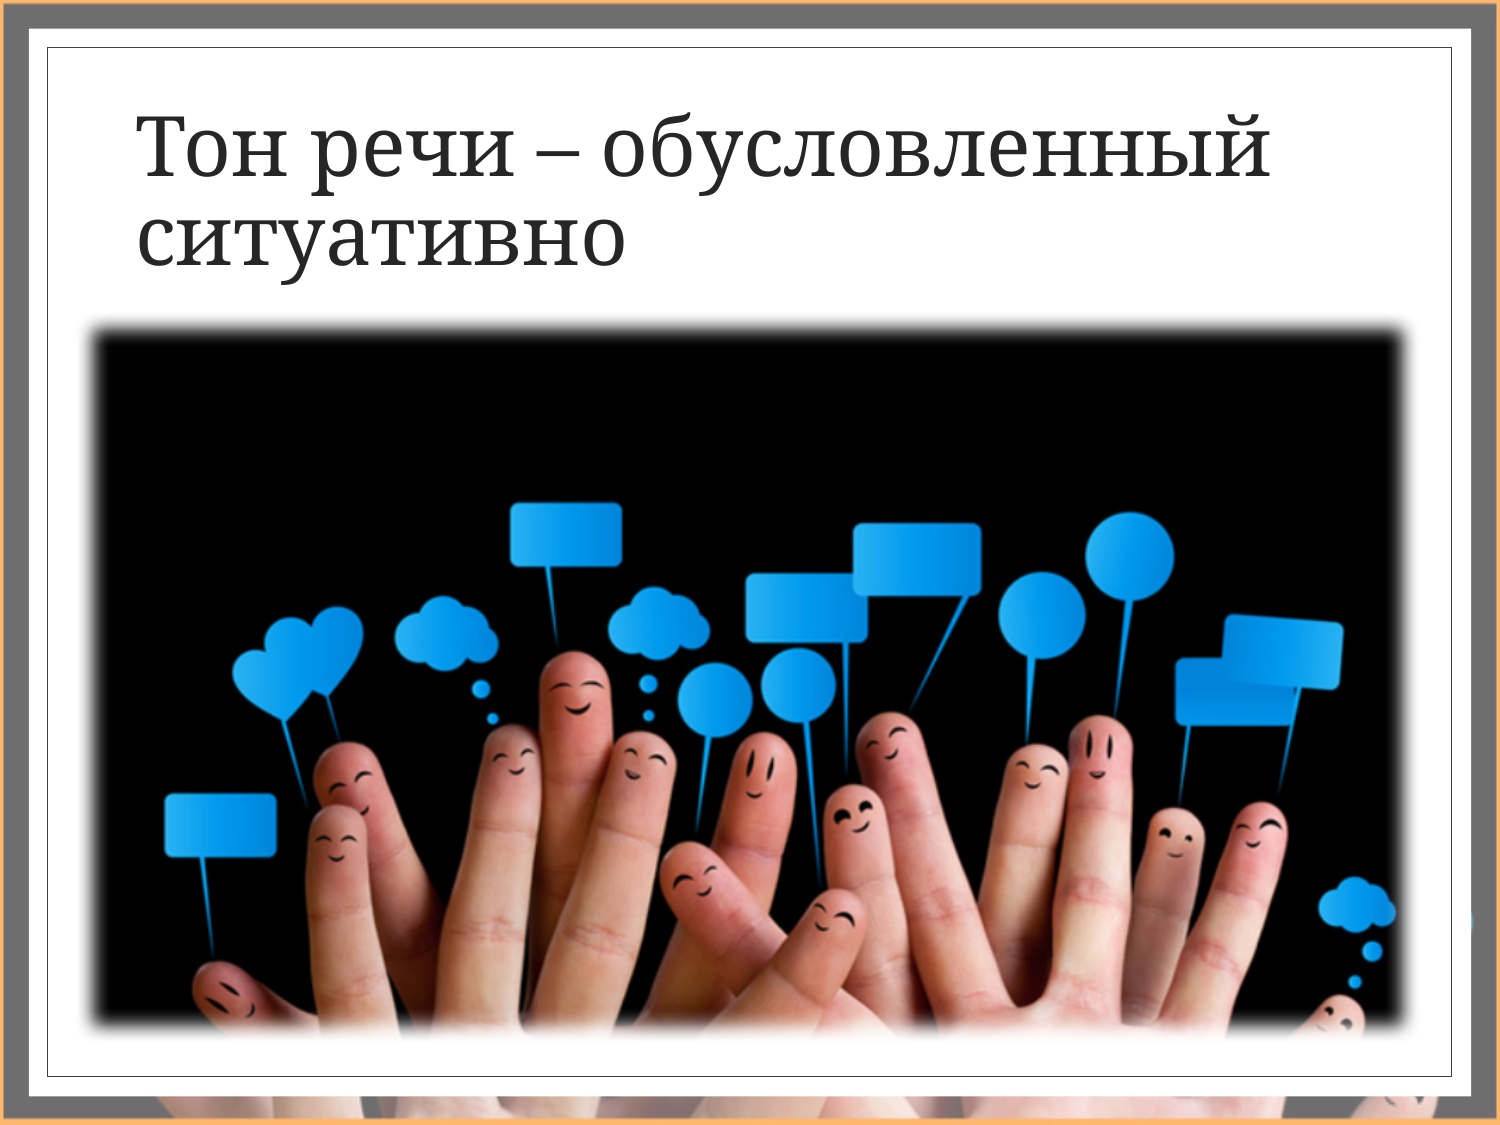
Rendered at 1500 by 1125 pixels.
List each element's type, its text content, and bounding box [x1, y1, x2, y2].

title Тон речи – обусловленный ситуативно [120, 76, 1380, 307]
picture [75, 311, 1421, 1044]
